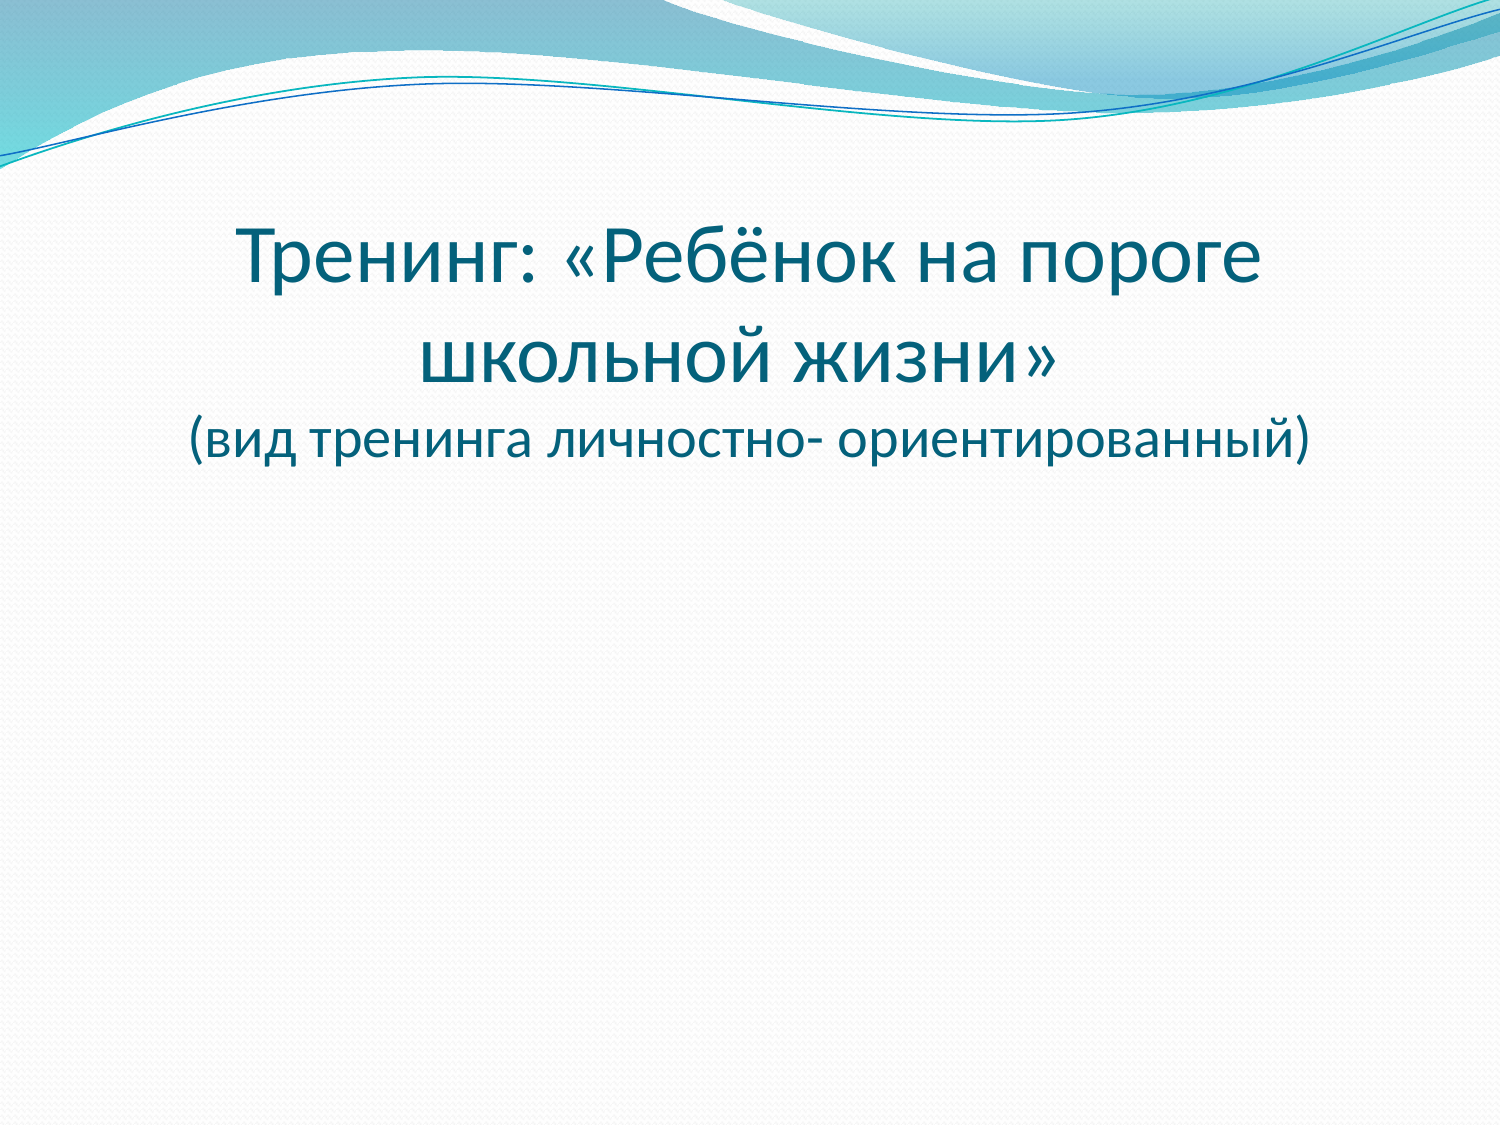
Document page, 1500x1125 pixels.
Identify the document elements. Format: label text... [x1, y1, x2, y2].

title Тренинг: «Ребёнок на пороге школьной жизни» (вид тренинга личностно- ориентированный) [75, 115, 1425, 469]
